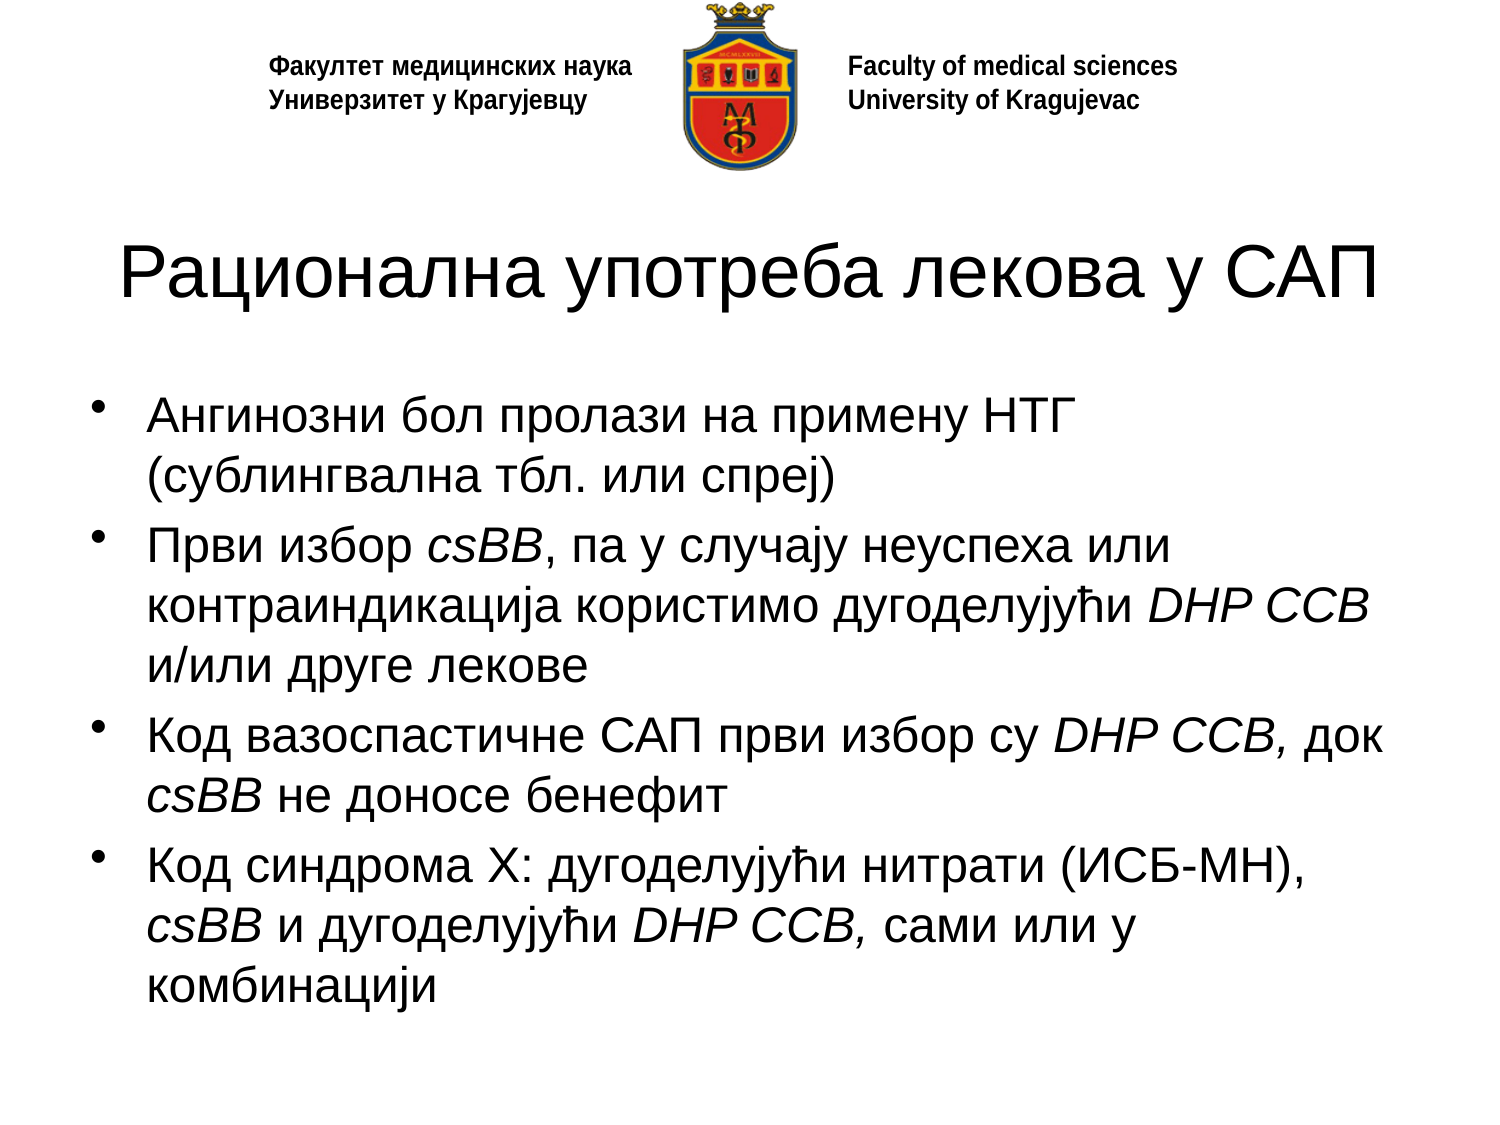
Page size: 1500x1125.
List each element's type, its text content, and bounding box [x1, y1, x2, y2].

title Рационална употреба лекова у САП [74, 173, 1426, 362]
list Ангинозни бол пролази на примену НТГ (сублингвална тбл. или спреј) Први избор csBB, па у случају неуспеха или контраиндикација користимо дугоделујући DHP CCB и/или друге лекове Код вазоспастичне САП први избор су DHP CCB, док csBB не доносе бенефит Код синдрома X: дугоделујући нитрати (ИСБ-МН), csBB и дугоделујући DHP CCB, сами или у комбинацији [74, 374, 1426, 1118]
